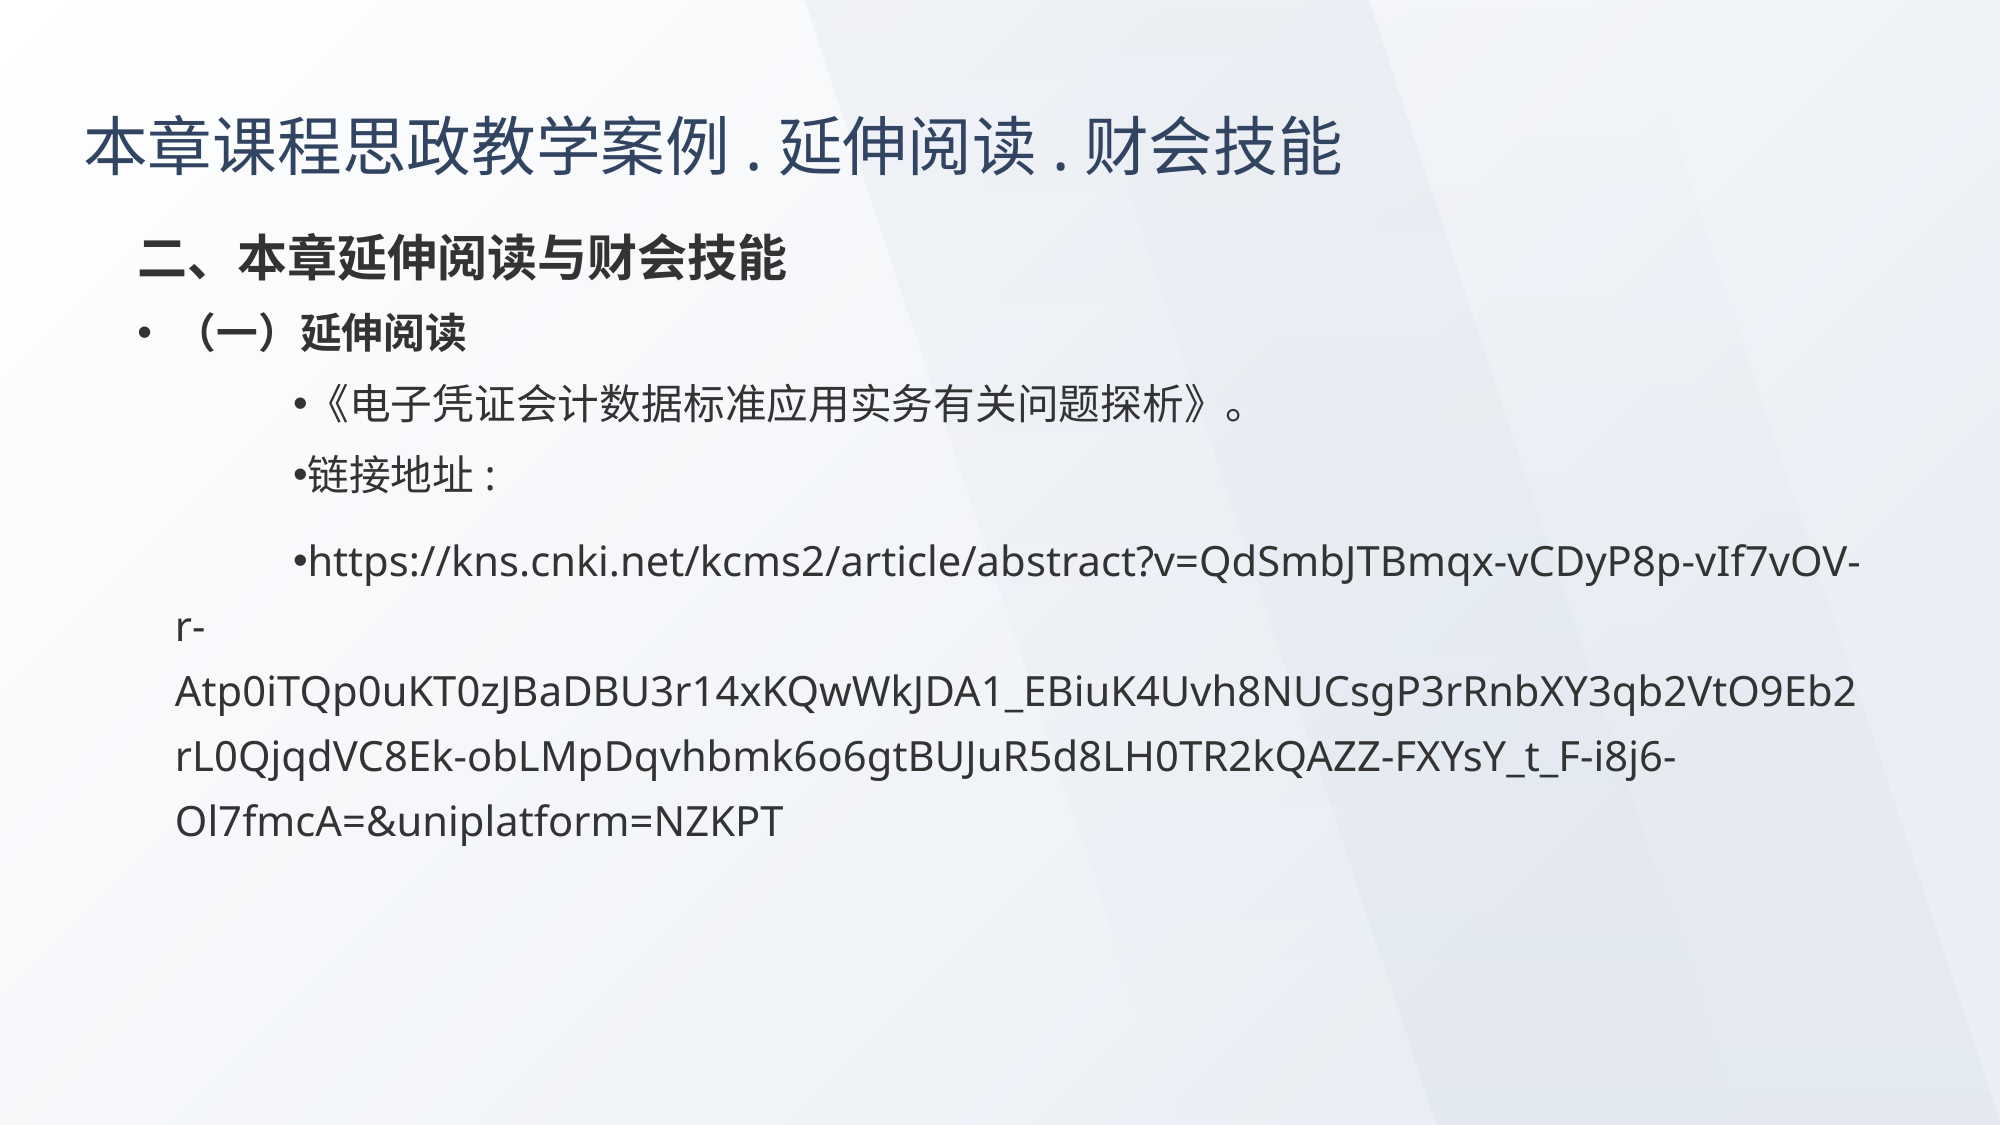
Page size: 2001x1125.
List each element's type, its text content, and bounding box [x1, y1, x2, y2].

title 本章课程思政教学案例.延伸阅读.财会技能 [83, 100, 1361, 184]
list 二、本章延伸阅读与财会技能 （一）延伸阅读 《电子凭证会计数据标准应用实务有关问题探析》。 链接地址: https://kns.cnki.net/kcms2/article/abstract?v=QdSmbJTBmqx-vCDyP8p-vIf7vOV-r-Atp0iTQp0uKT0zJBaDBU3r14xKQwWkJDA1_EBiuK4Uvh8NUCsgP3rRnbXY3qb2VtO9Eb2rL0QjqdVC8Ek-obLMpDqvhbmk6o6gtBUJuR5d8LH0TR2kQAZZ-FXYsY_t_F-i8j6-Ol7fmcA=&uniplatform=NZKPT [137, 208, 1863, 976]
